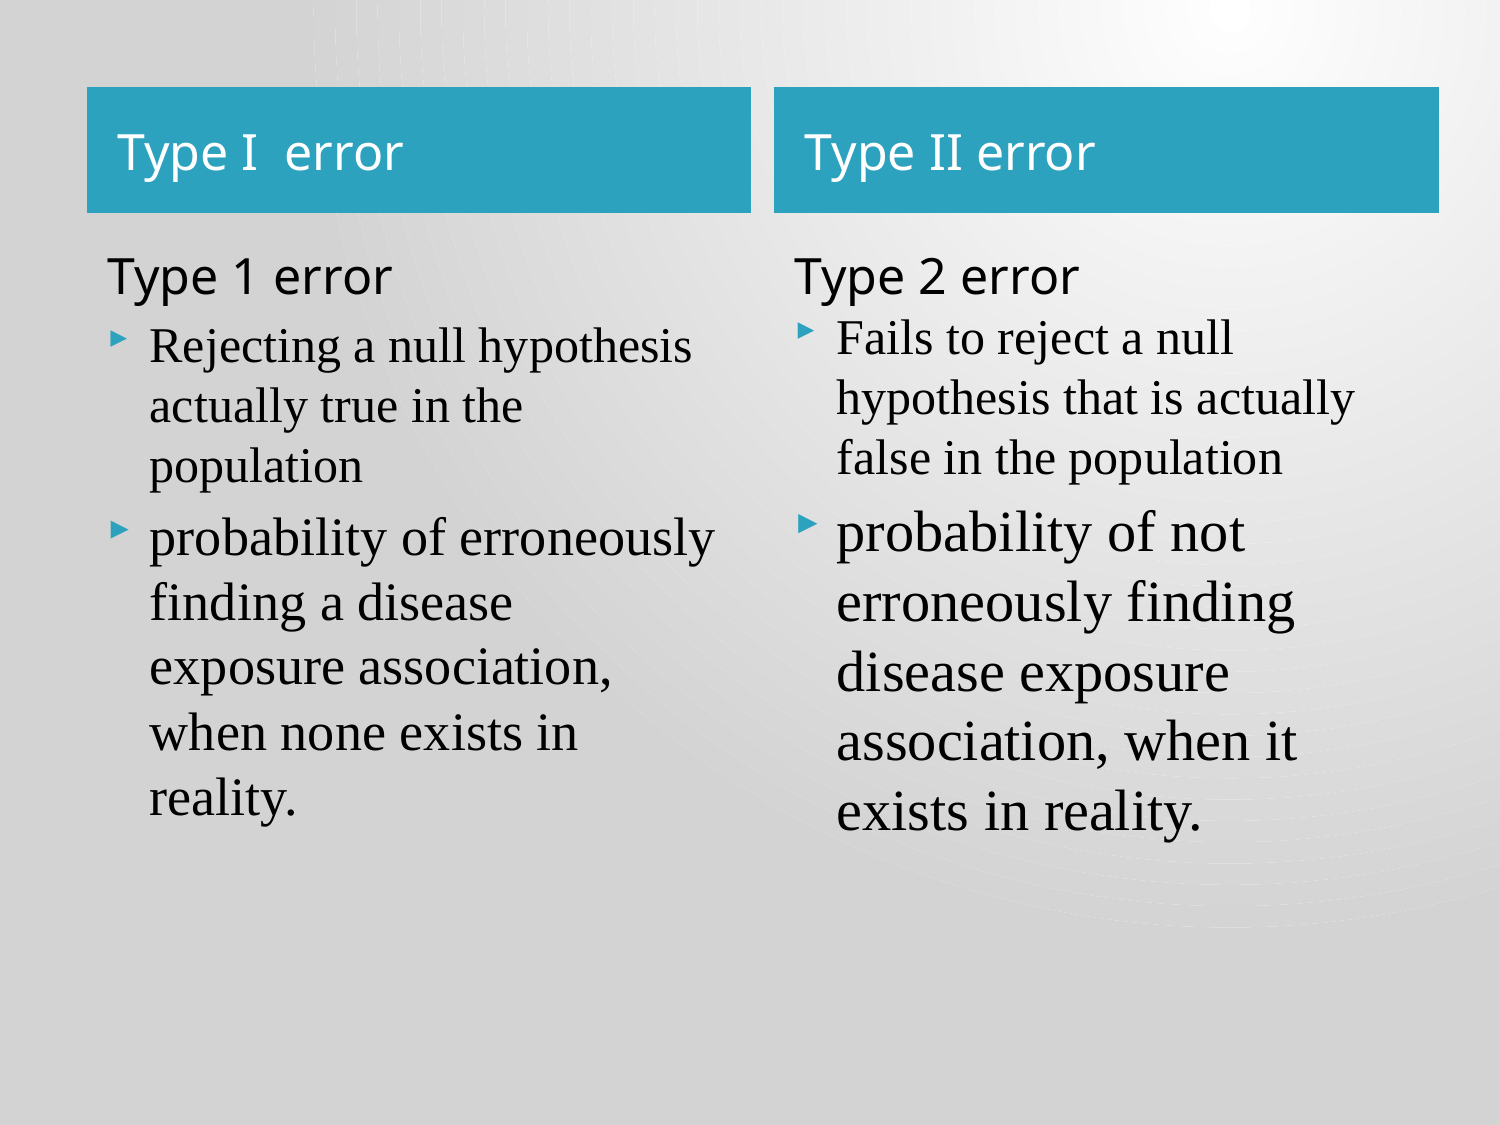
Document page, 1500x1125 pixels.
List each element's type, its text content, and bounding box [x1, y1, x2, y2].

list Type I error [87, 87, 751, 213]
list Type 2 error Fails to reject a null hypothesis that is actually false in the population probability of not erroneously finding disease exposure association, when it exists in reality. [761, 236, 1425, 884]
list Type II error [774, 87, 1439, 213]
list Type 1 error Rejecting a null hypothesis actually true in the population probability of erroneously finding a disease exposure association, when none exists in reality. [75, 236, 738, 884]
